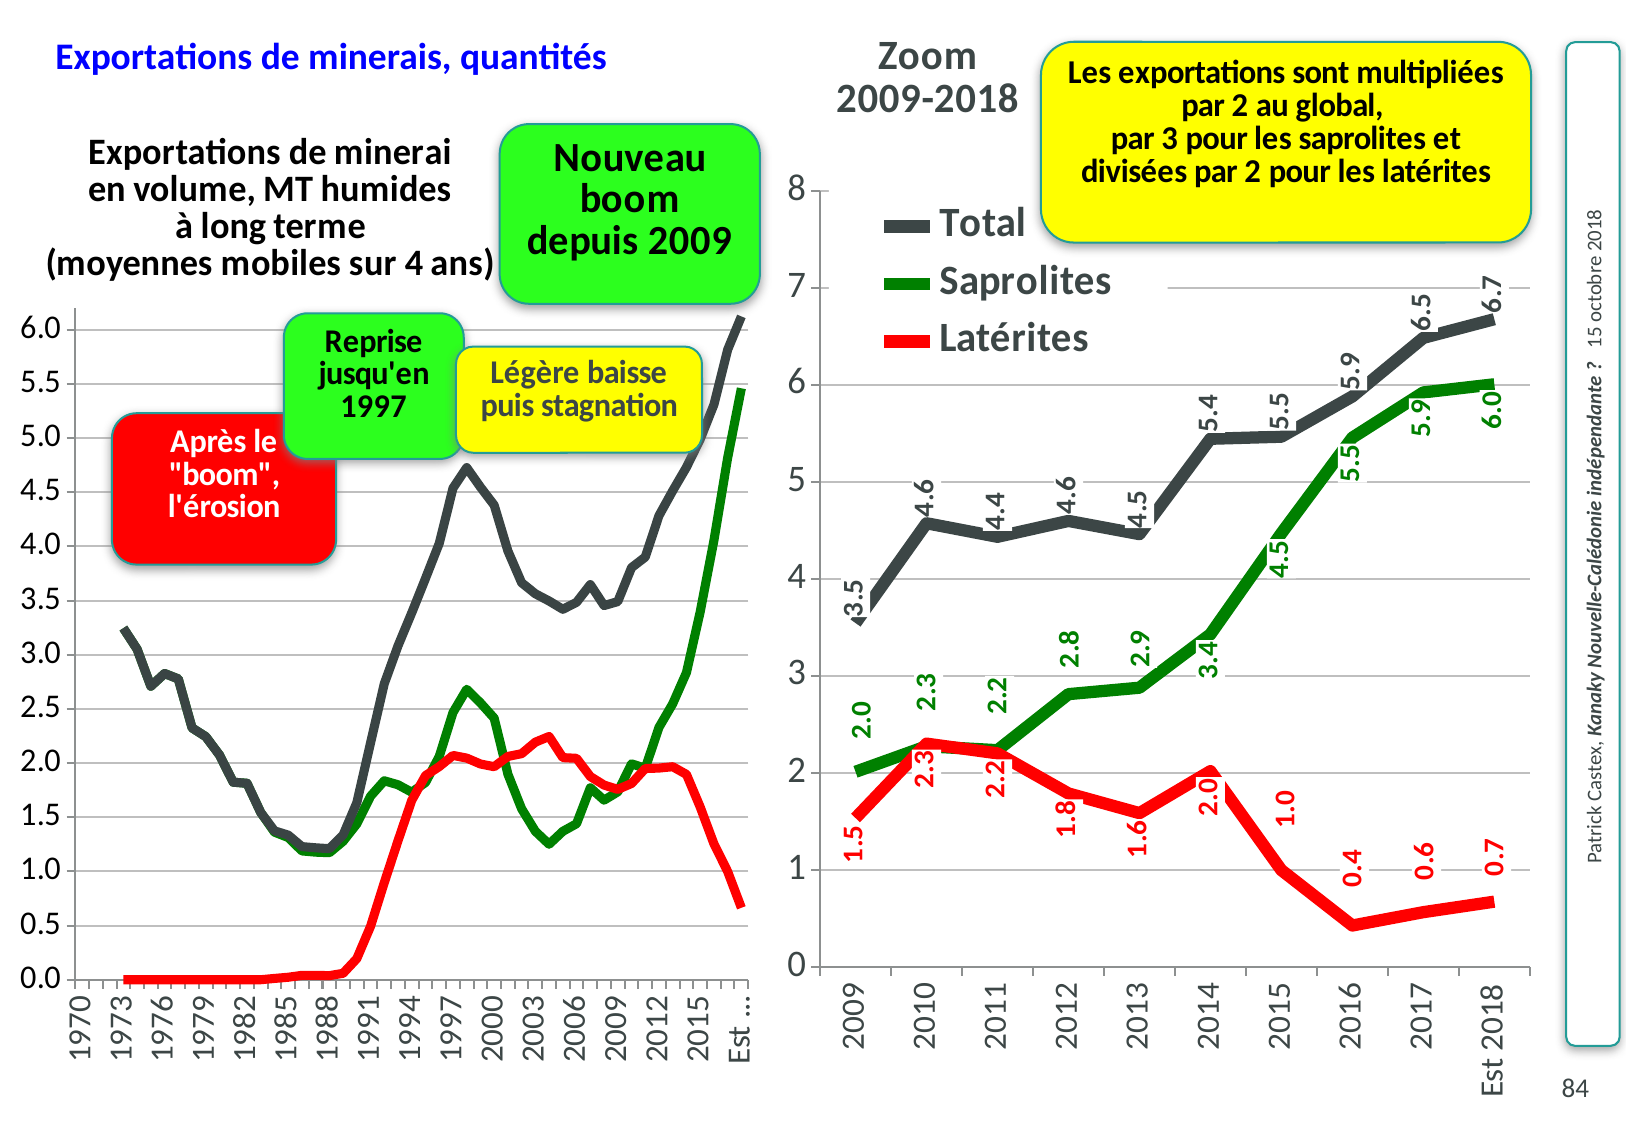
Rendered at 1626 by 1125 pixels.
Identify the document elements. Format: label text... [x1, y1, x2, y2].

title Exportations de minerais, quantités [40, 25, 735, 111]
chart [19, 116, 772, 1109]
chart [786, 24, 1543, 1109]
